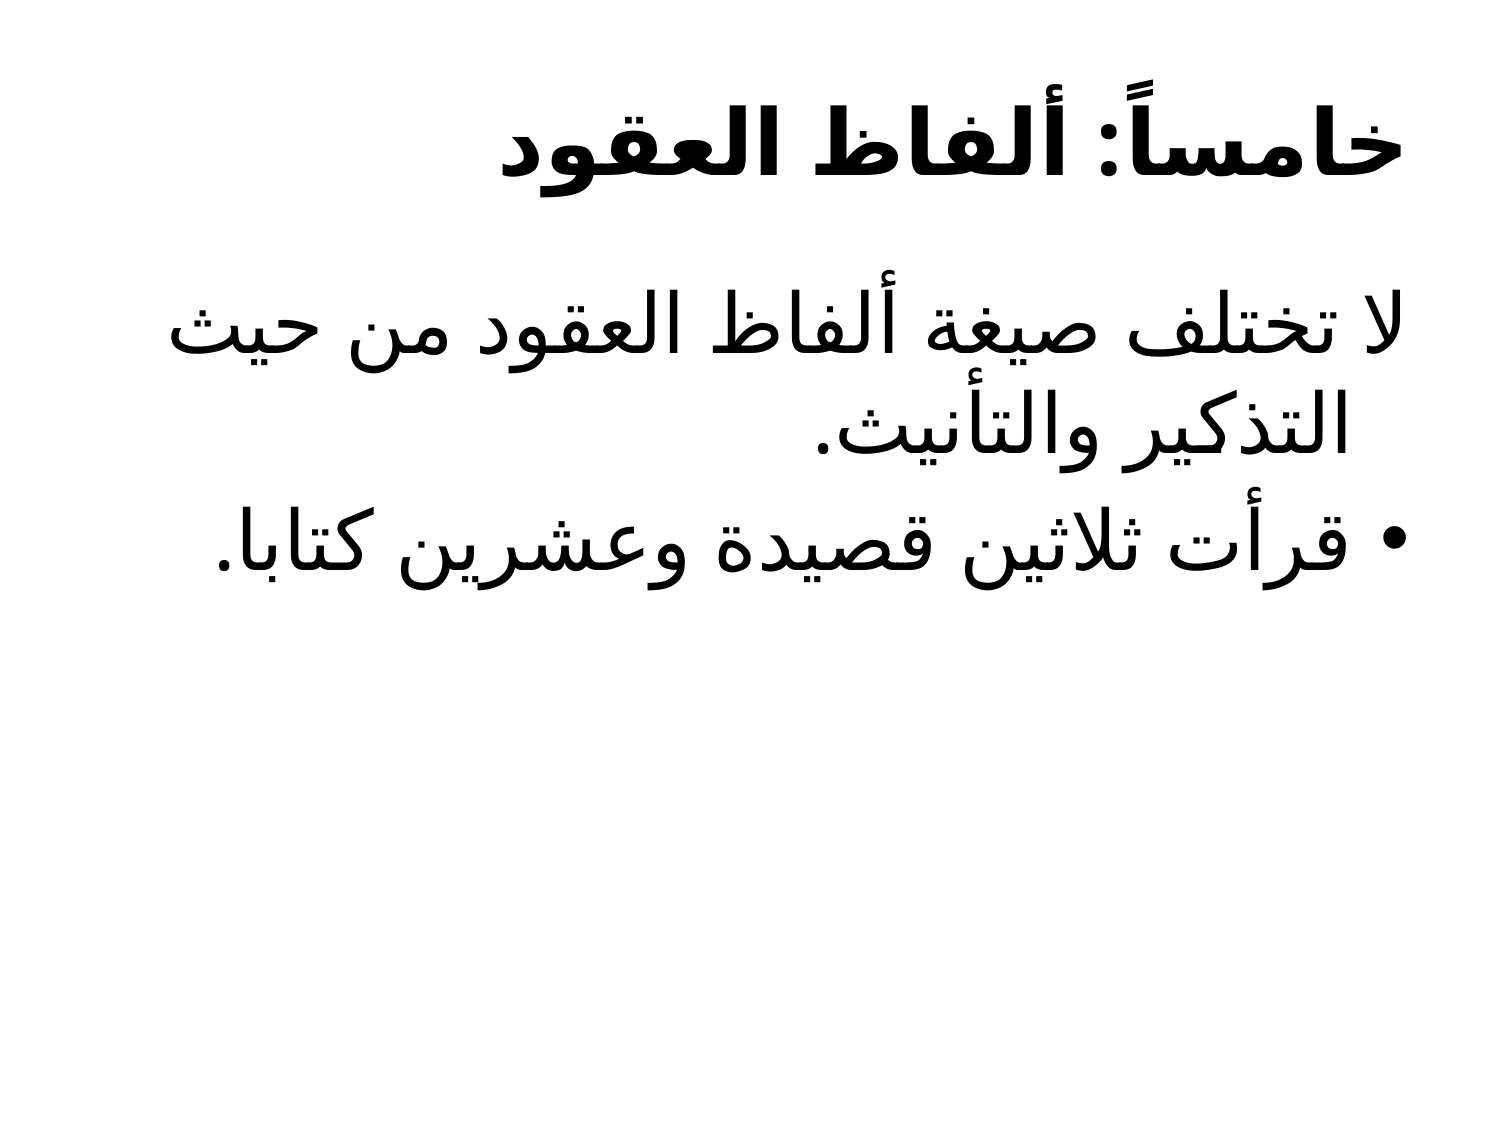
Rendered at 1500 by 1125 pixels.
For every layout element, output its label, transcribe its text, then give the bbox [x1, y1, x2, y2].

title خامساً: ألفاظ العقود [75, 45, 1425, 233]
list لا تختلف صيغة ألفاظ العقود من حيث التذكير والتأنيث. قرأت ثلاثين قصيدة وعشرين كتابا. [75, 262, 1425, 1005]
